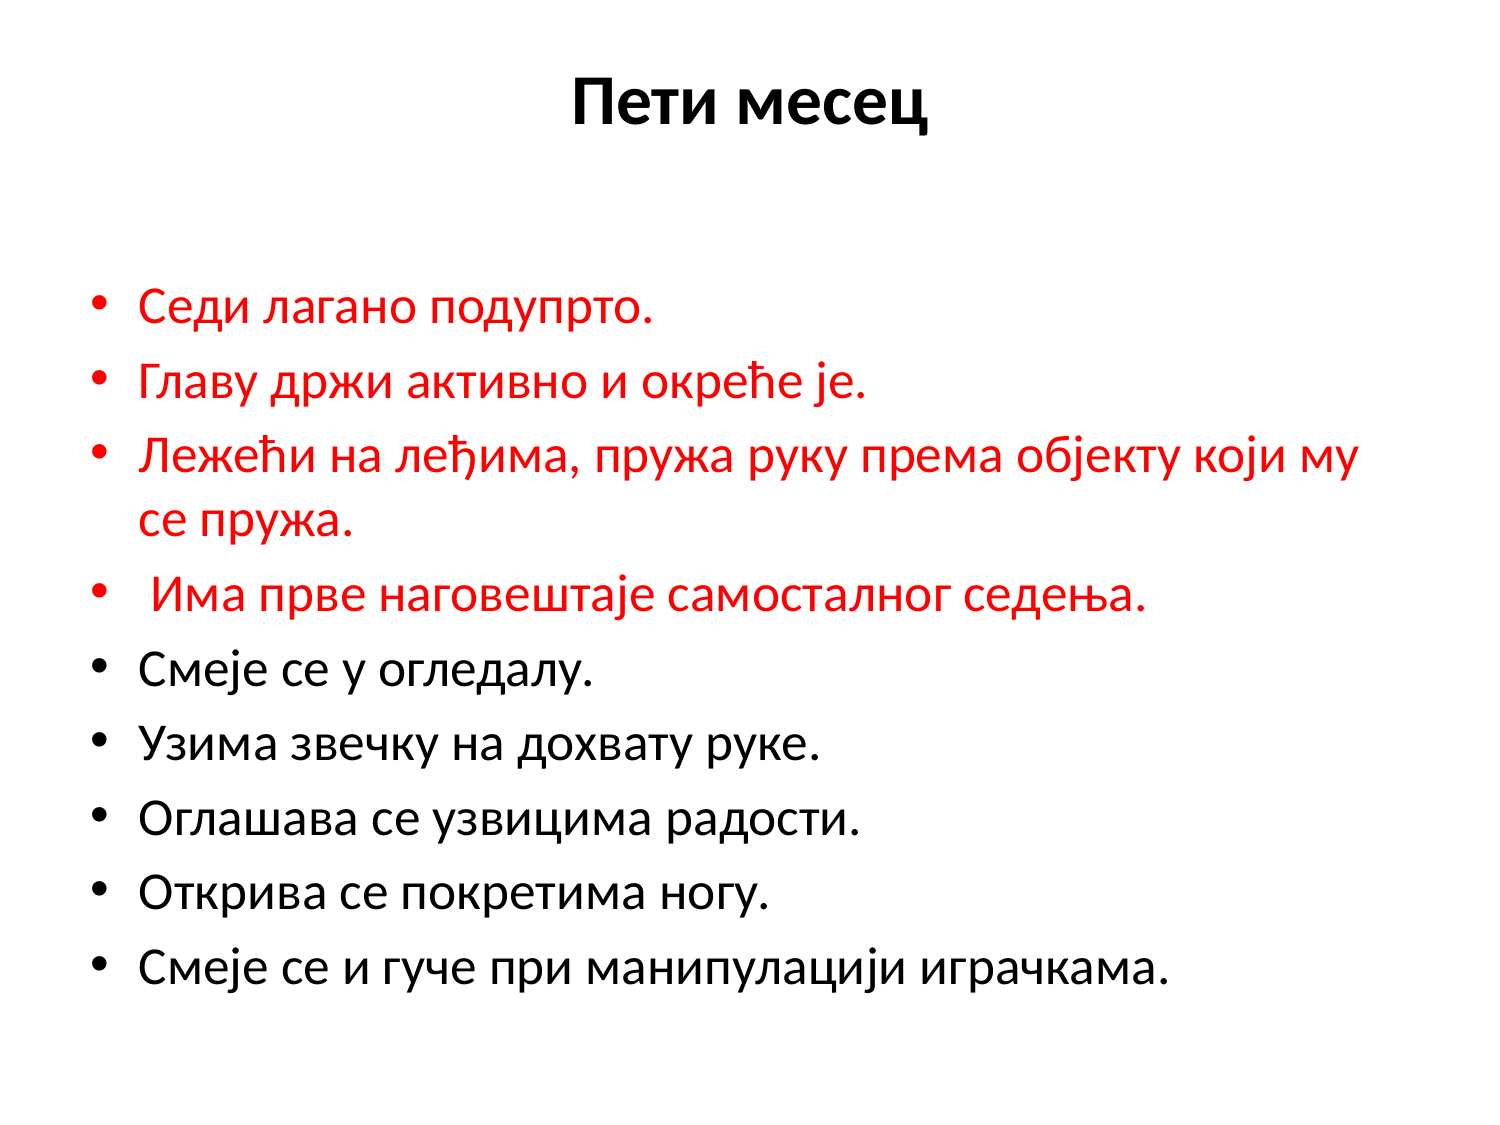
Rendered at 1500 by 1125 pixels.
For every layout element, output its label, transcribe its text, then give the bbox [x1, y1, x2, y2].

list Седи лагано подупрто. Главу држи активно и окреће је. Лежећи на леђима, пружа руку према објекту који му се пружа. Има прве наговештаје самосталног седења. Смеје се у огледалу. Узима звечку на дохвату руке. Оглашава се узвицима радости. Открива се покретима ногу. Смеје се и гуче при манипулацији играчкама. [75, 262, 1425, 1005]
title Пети месец [75, 45, 1425, 233]
